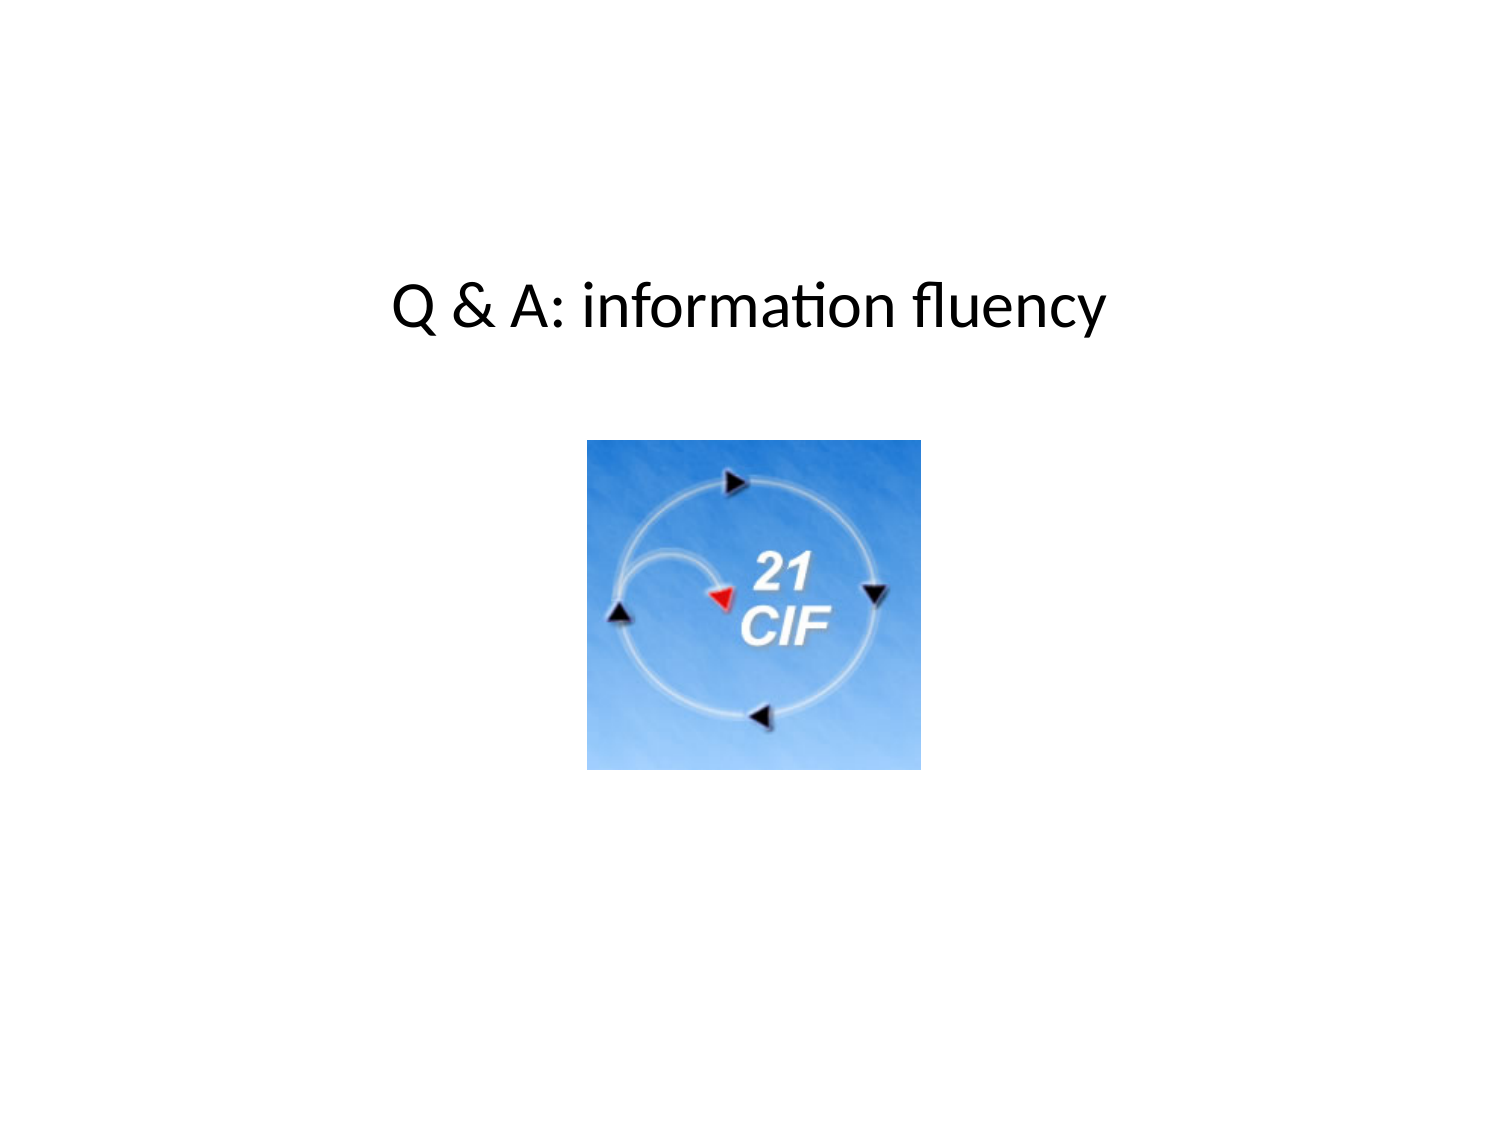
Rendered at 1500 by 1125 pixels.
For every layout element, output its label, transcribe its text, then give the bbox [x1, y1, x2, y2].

picture [587, 440, 921, 770]
text_box Q & A: information fluency [112, 254, 1388, 349]
